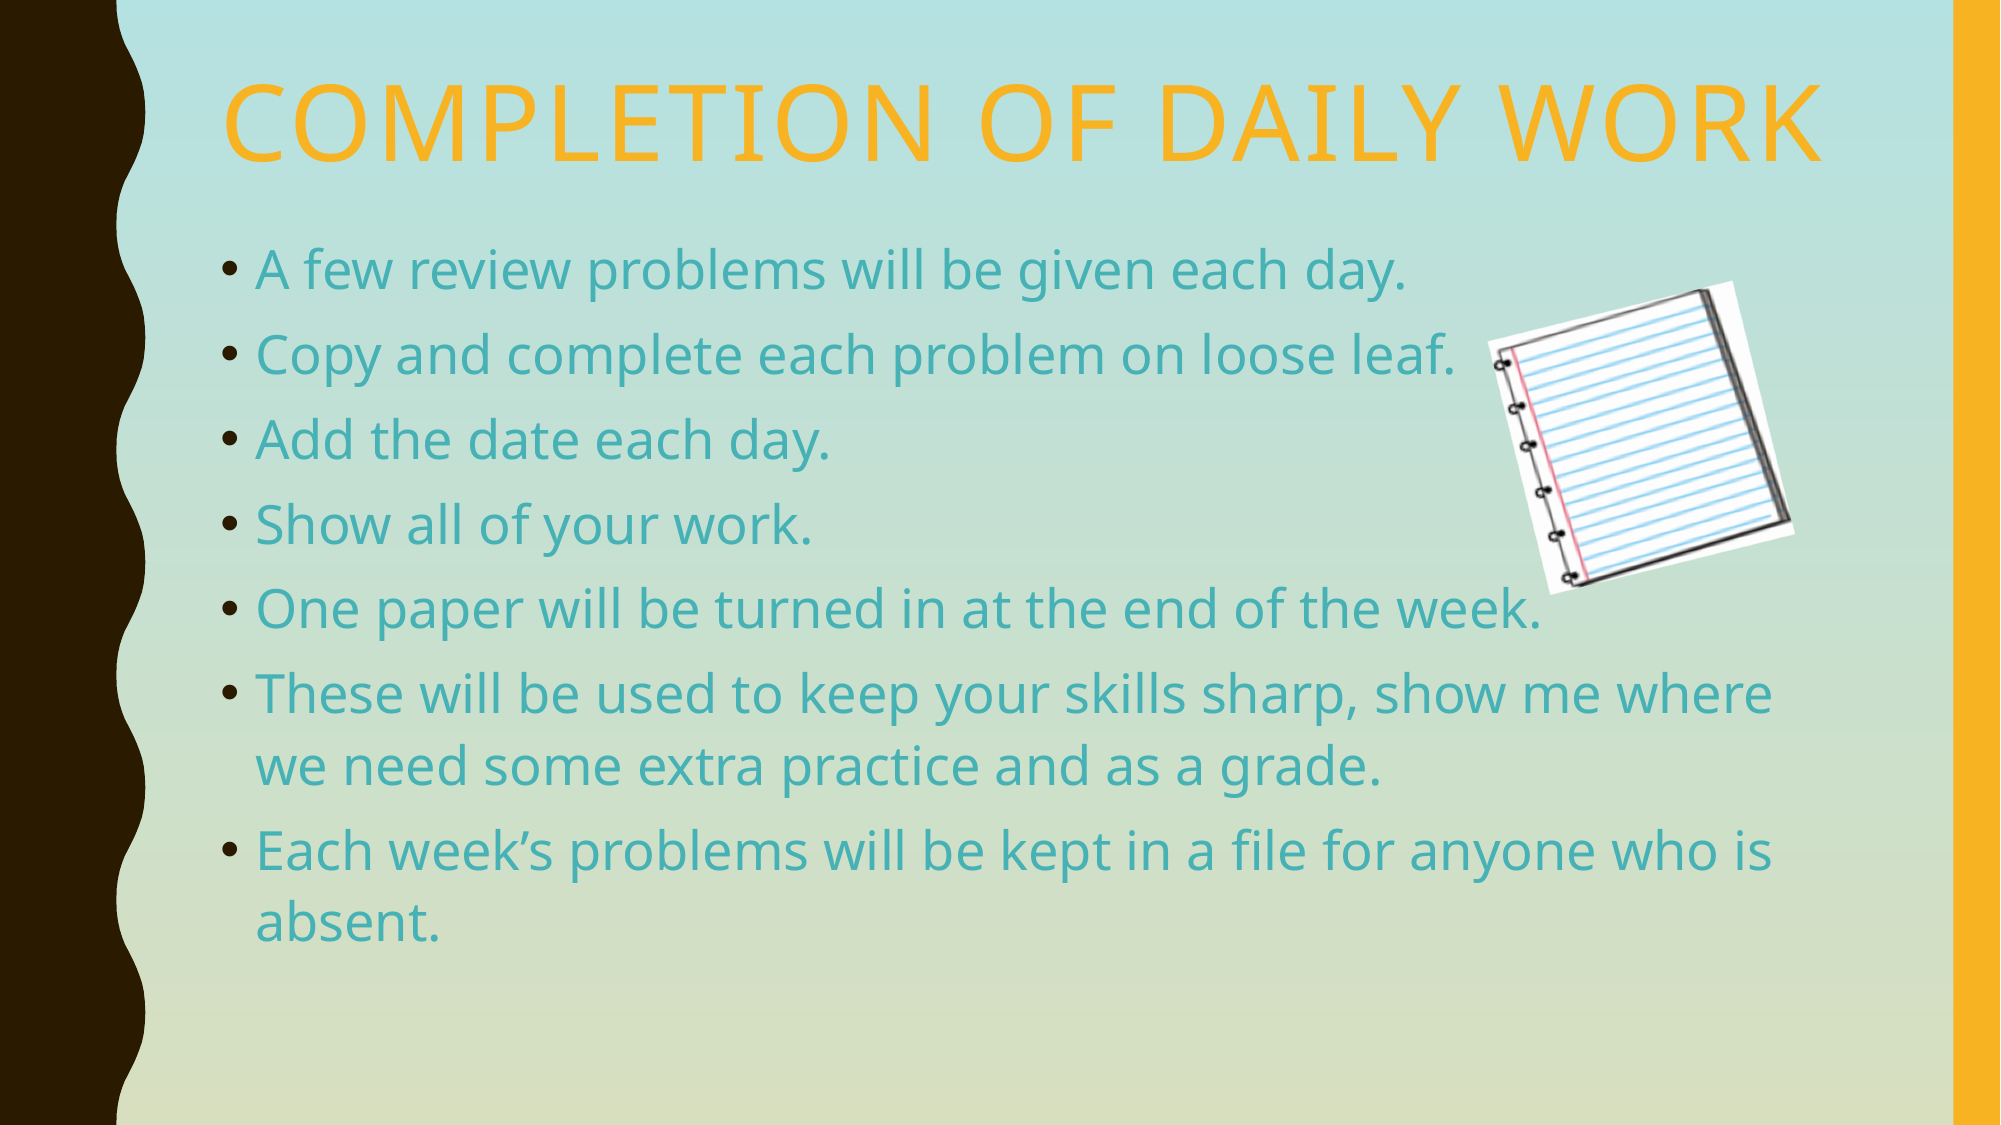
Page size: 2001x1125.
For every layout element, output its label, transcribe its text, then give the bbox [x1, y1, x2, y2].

title Completion of daily work [205, 62, 1875, 221]
list A few review problems will be given each day. Copy and complete each problem on loose leaf. Add the date each day. Show all of your work. One paper will be turned in at the end of the week. These will be used to keep your skills sharp, show me where we need some extra practice and as a grade. Each week’s problems will be kept in a file for anyone who is absent. [205, 221, 1875, 965]
picture [1489, 282, 1794, 594]
